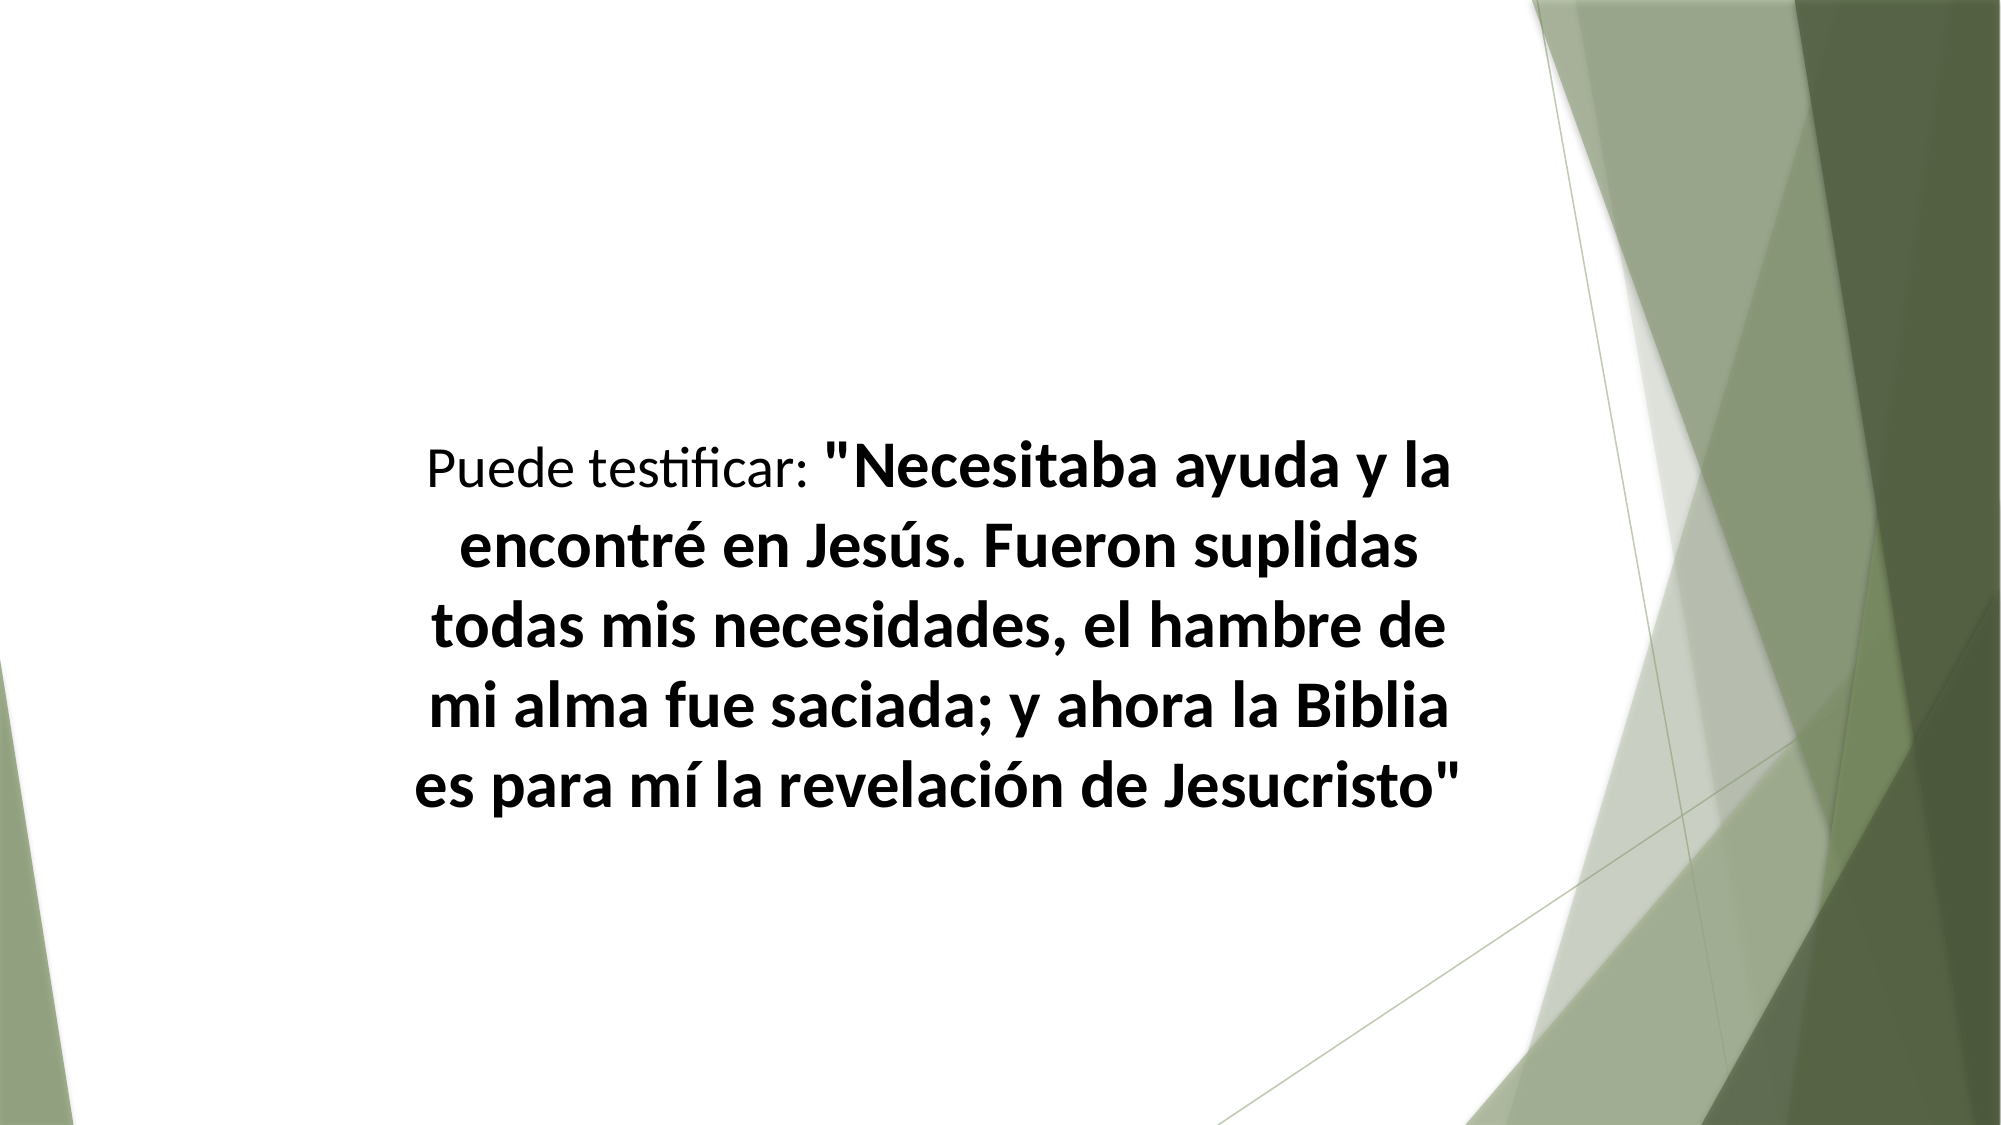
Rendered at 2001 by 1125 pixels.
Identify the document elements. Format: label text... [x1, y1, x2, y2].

text_box Puede testificar: "Necesitaba ayuda y la encontré en Jesús. Fueron suplidas todas mis necesidades, el hambre de mi alma fue saciada; y ahora la Biblia es para mí la revelación de Jesucristo" [390, 413, 1490, 828]
